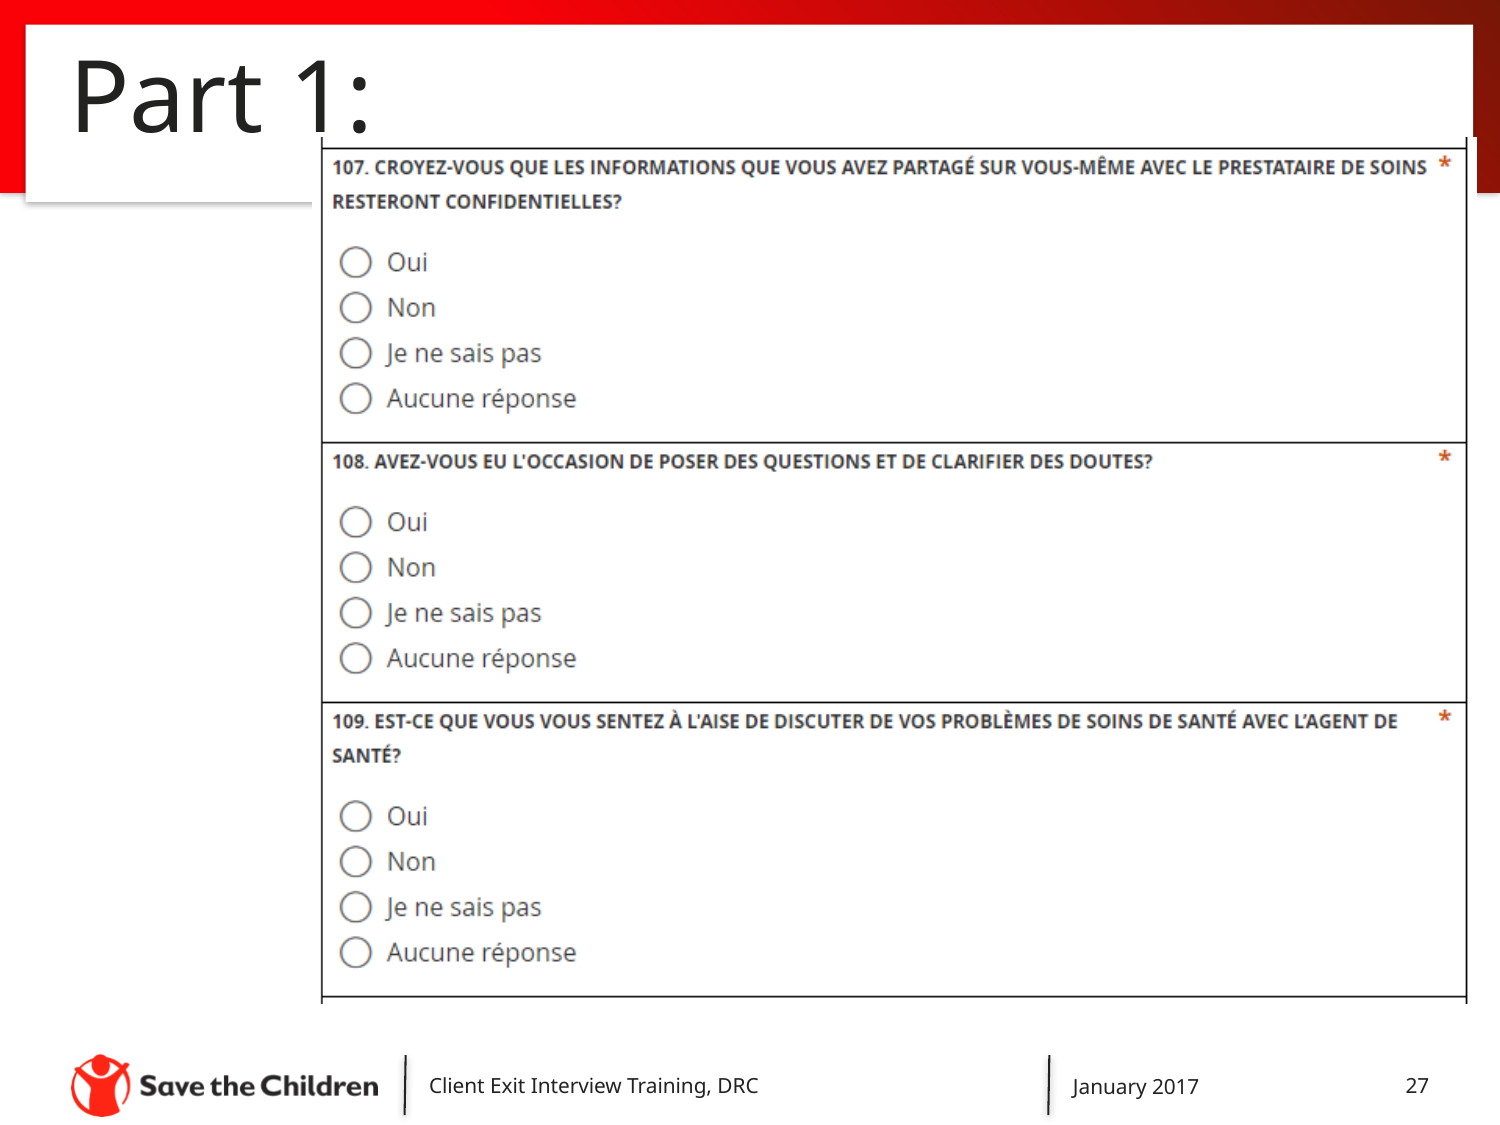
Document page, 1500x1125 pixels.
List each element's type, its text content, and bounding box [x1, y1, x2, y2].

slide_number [1057, 1056, 1317, 1117]
slide_number 27 [1317, 1056, 1445, 1117]
picture [312, 137, 1477, 1004]
footer Client Exit Interview Training, DRC [414, 1056, 1042, 1117]
picture [71, 1054, 378, 1117]
title Part 1: [69, 50, 1429, 273]
